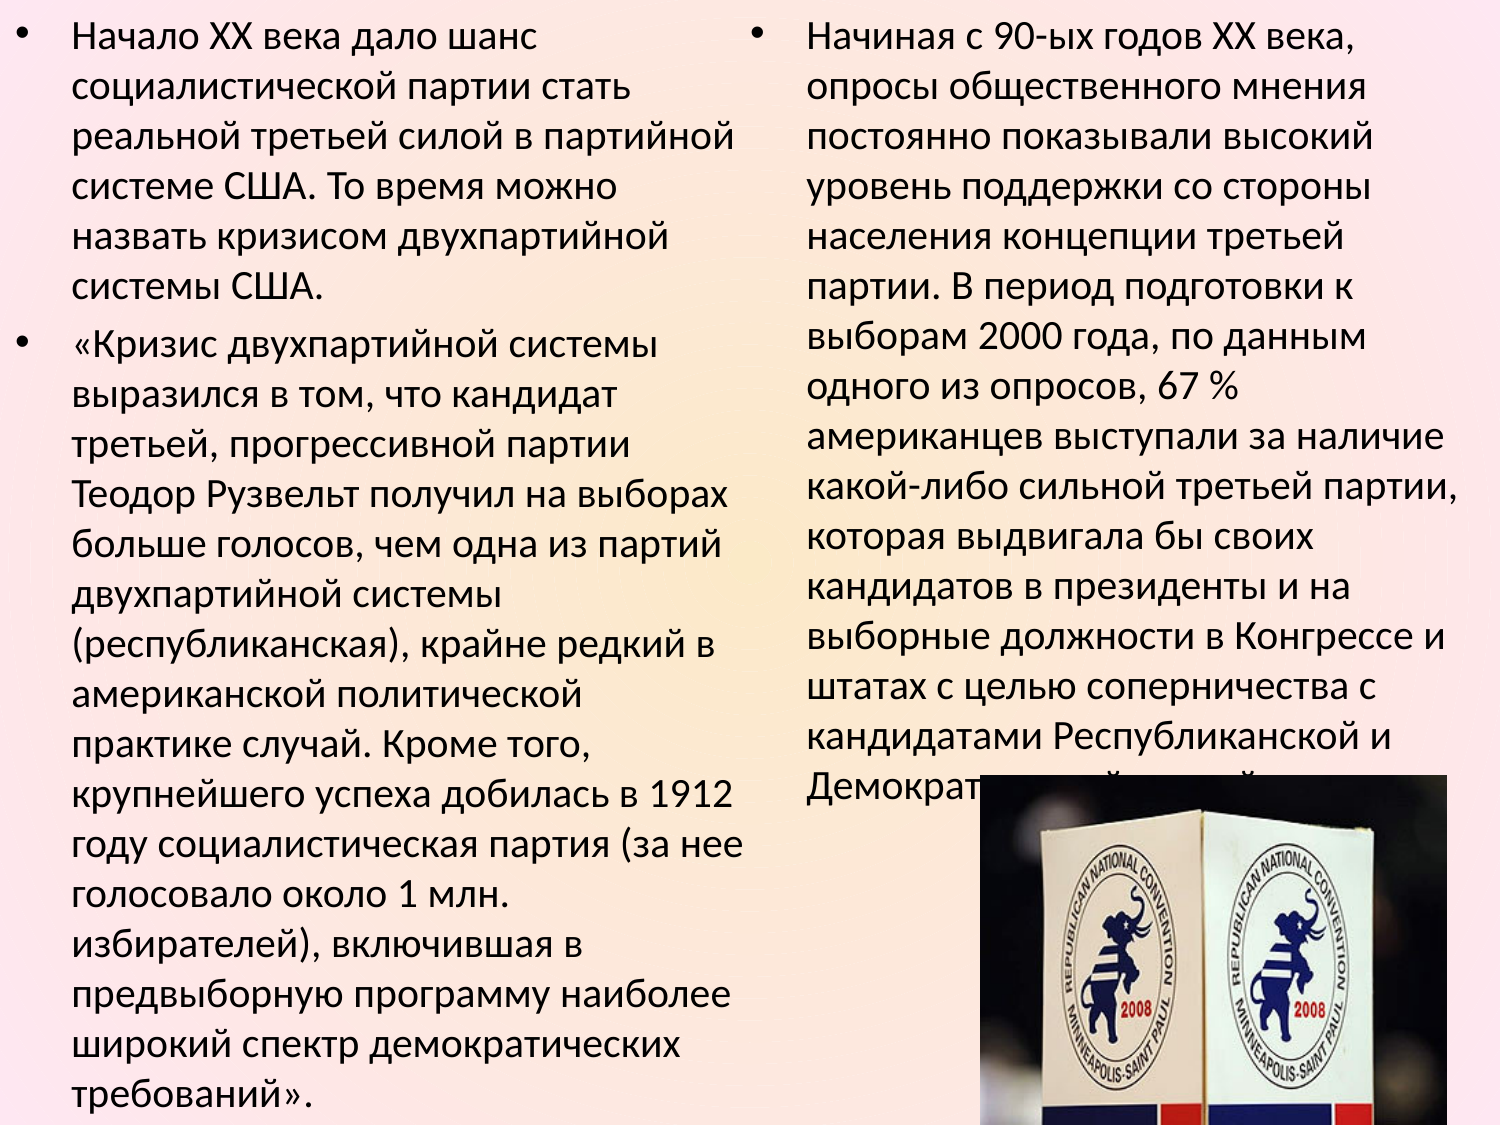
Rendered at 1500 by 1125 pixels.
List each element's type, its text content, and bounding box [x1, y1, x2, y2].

picture [979, 774, 1447, 1125]
list Начало ХХ века дало шанс социалистической партии стать реальной третьей силой в партийной системе США. То время можно назвать кризисом двухпартийной системы США. «Кризис двухпартийной системы выразился в том, что кандидат третьей, прогрессивной партии Теодор Рузвельт получил на выборах больше голосов, чем одна из партий двухпартийной системы (республиканская), крайне редкий в американской политической практике случай. Кроме того, крупнейшего успеха добилась в 1912 году социалистическая партия (за нее голосовало около 1 млн. избирателей), включившая в предвыборную программу наиболее широкий спектр демократических требований». Начиная с 90-ых годов XX века, опросы общественного мнения постоянно показывали высокий уровень поддержки со стороны населения концепции третьей партии. В период подготовки к выборам 2000 года, по данным одного из опросов, 67 % американцев выступали за наличие какой-либо сильной третьей партии, которая выдвигала бы своих кандидатов в президенты и на выборные должности в Конгрессе и штатах с целью соперничества с кандидатами Республиканской и Демократической партий. [0, 0, 1500, 1125]
